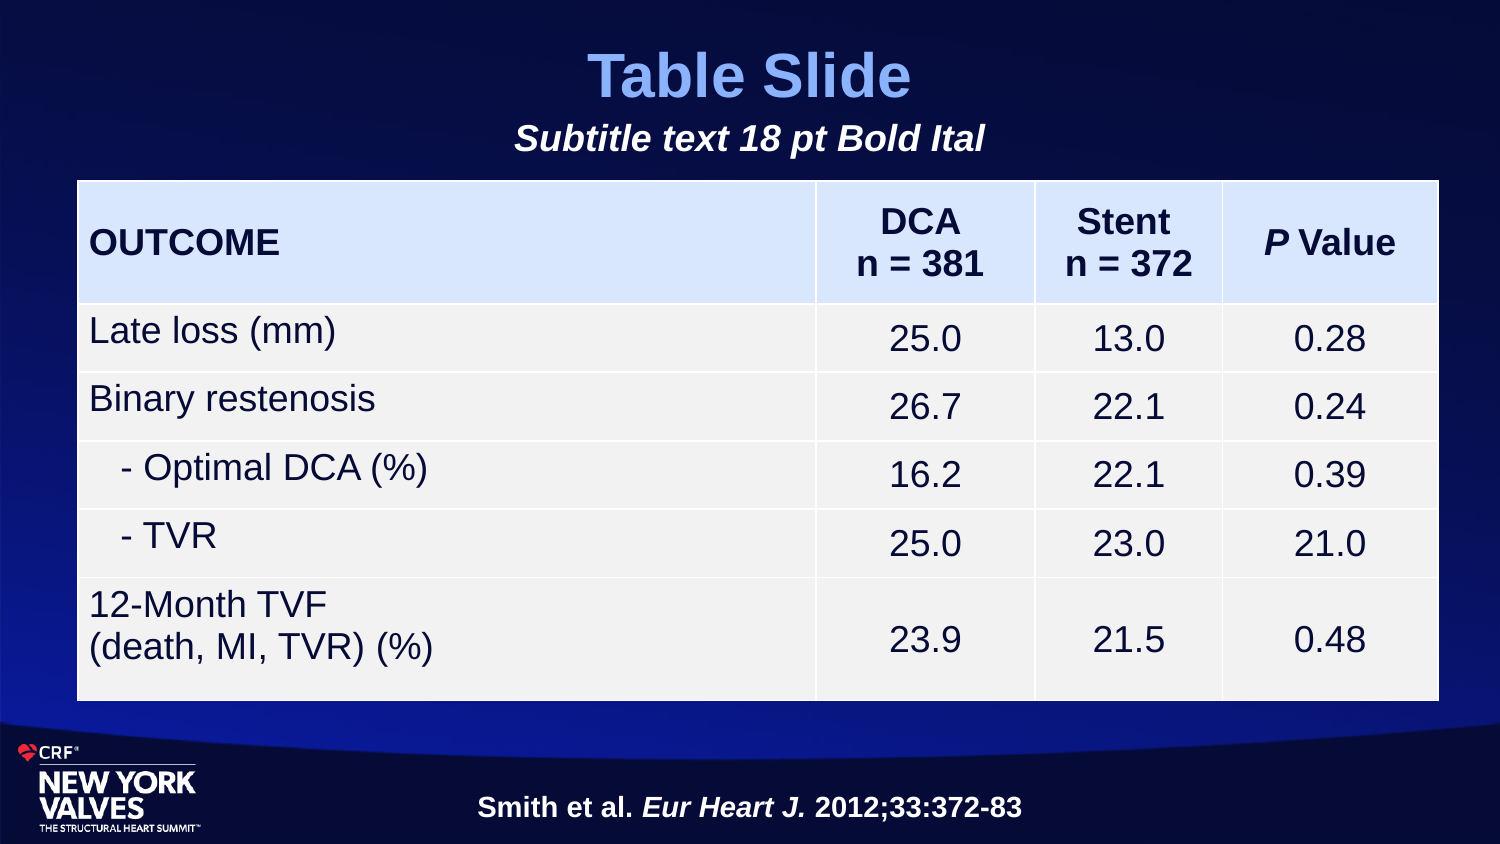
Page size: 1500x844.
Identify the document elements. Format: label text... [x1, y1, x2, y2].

text_box Smith et al. Eur Heart J. 2012;33:372-83 [403, 781, 1097, 844]
table_cell 21.0 [1223, 510, 1437, 577]
title Table Slide [112, 27, 1388, 121]
table_cell 0.39 [1223, 442, 1437, 508]
table_cell 13.0 [1036, 305, 1222, 371]
table_cell 23.0 [1036, 510, 1222, 577]
table_cell 0.48 [1223, 578, 1437, 700]
table_cell 25.0 [817, 510, 1034, 577]
table_cell 21.5 [1036, 578, 1222, 700]
table_cell 22.1 [1036, 442, 1222, 508]
table_cell 26.7 [817, 373, 1034, 440]
table_cell 12-Month TVF (death, MI, TVR) (%) [79, 578, 815, 700]
picture [0, 0, 1500, 844]
table_cell 0.24 [1223, 373, 1437, 440]
table_cell Late loss (mm) [79, 305, 815, 371]
table_cell 0.28 [1223, 305, 1437, 371]
table_cell 16.2 [817, 442, 1034, 508]
table_header Stent n = 372 [1036, 182, 1222, 303]
table_header OUTCOME [79, 182, 815, 303]
table_cell - Optimal DCA (%) [79, 442, 815, 508]
table_cell 25.0 [817, 305, 1034, 371]
table_cell Binary restenosis [79, 373, 815, 440]
table_cell 23.9 [817, 578, 1034, 700]
table_header DCA n = 381 [817, 182, 1034, 303]
table_cell 22.1 [1036, 373, 1222, 440]
text_box Subtitle text 18 pt Bold Ital [187, 103, 1313, 175]
table_cell - TVR [79, 510, 815, 577]
table_header P Value [1223, 182, 1437, 303]
